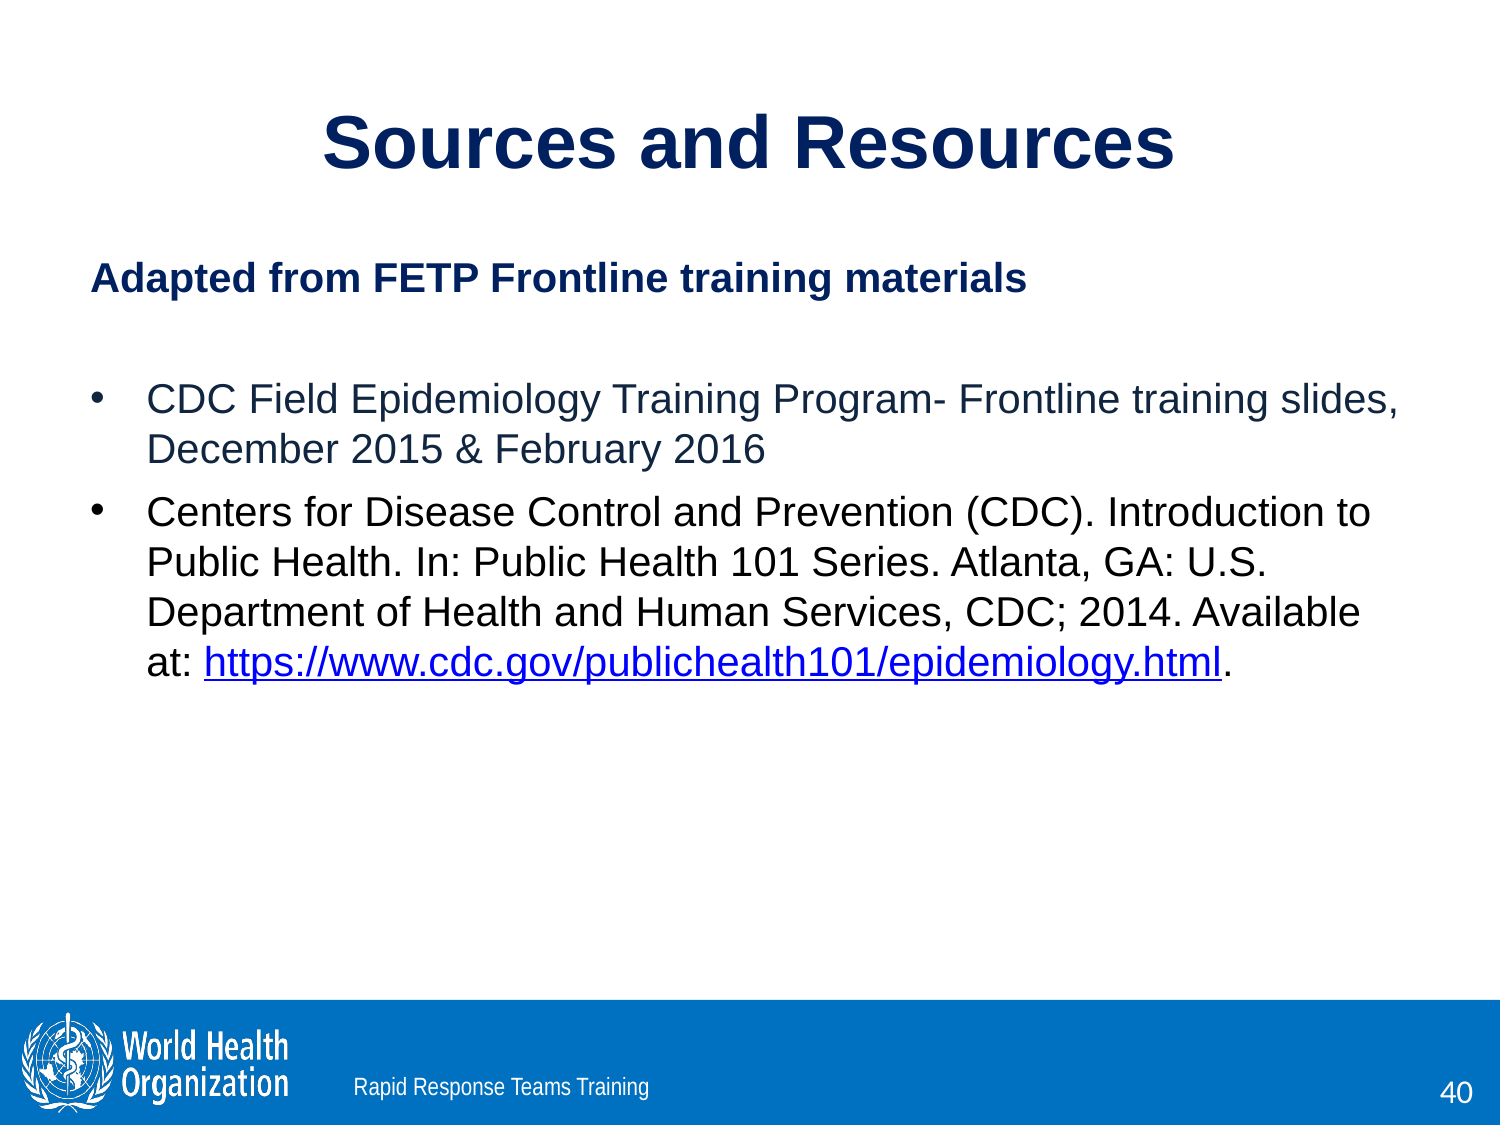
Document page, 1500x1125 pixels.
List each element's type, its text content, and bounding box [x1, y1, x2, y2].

list Adapted from FETP Frontline training materials CDC Field Epidemiology Training Program- Frontline training slides, December 2015 & February 2016 Centers for Disease Control and Prevention (CDC). Introduction to Public Health. In: Public Health 101 Series. Atlanta, GA: U.S. Department of Health and Human Services, CDC; 2014. Available at: https://www.cdc.gov/publichealth101/epidemiology.html. [75, 243, 1425, 986]
title Sources and Resources [75, 45, 1425, 233]
picture [21, 1012, 288, 1113]
